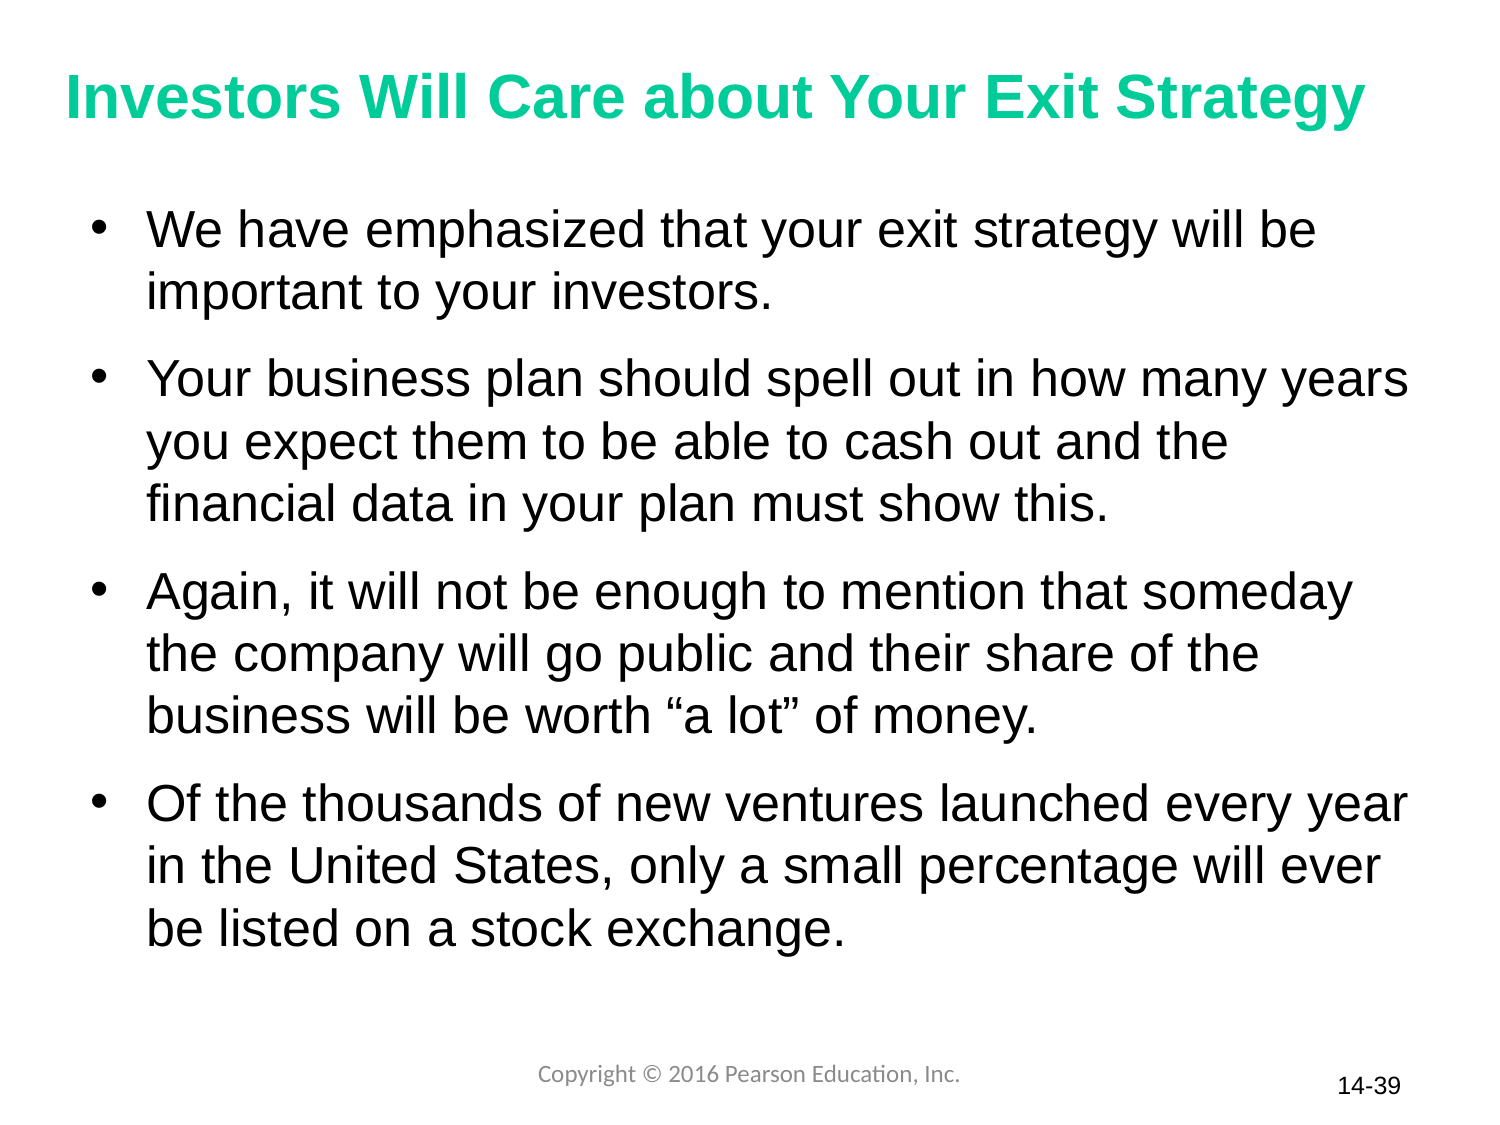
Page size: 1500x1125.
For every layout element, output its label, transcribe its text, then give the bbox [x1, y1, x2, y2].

list We have emphasized that your exit strategy will be important to your investors. Your business plan should spell out in how many years you expect them to be able to cash out and the financial data in your plan must show this. Again, it will not be enough to mention that someday the company will go public and their share of the business will be worth “a lot” of money. Of the thousands of new ventures launched every year in the United States, only a small percentage will ever be listed on a stock exchange. [75, 187, 1425, 1013]
title Investors Will Care about Your Exit Strategy [50, 0, 1400, 188]
footer Copyright © 2016 Pearson Education, Inc. [512, 1042, 988, 1103]
